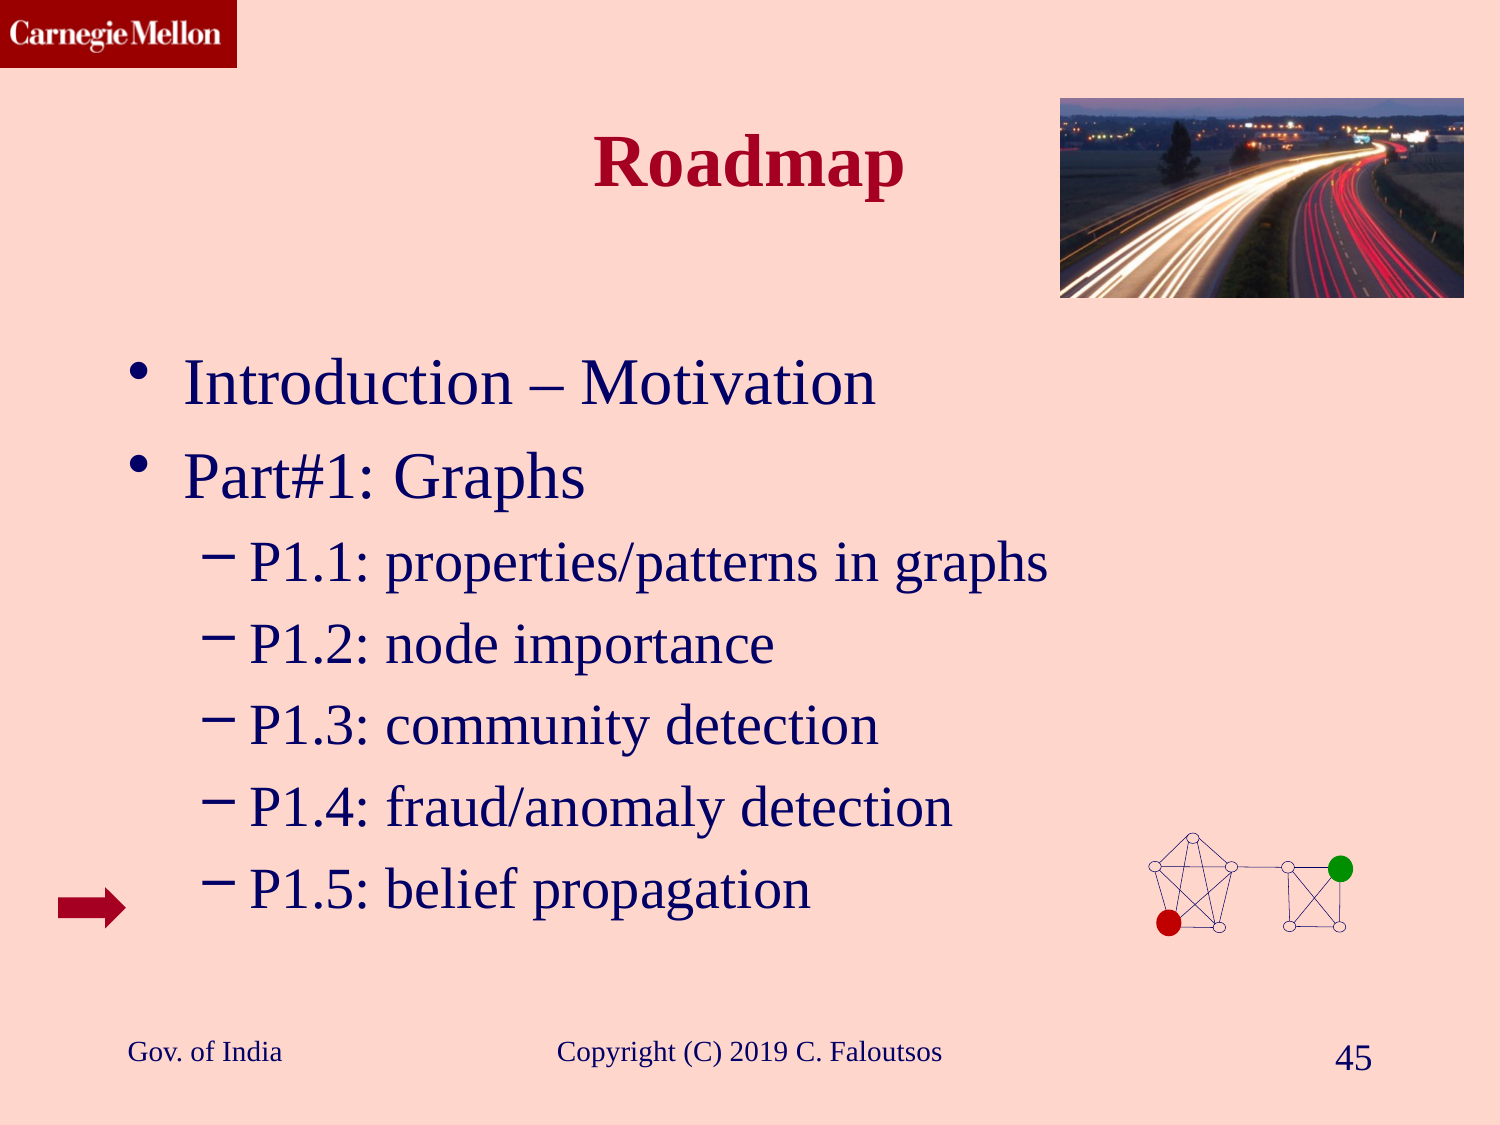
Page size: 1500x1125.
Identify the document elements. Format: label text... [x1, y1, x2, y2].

picture [0, 0, 237, 68]
list Introduction – Motivation Part#1: Graphs P1.1: properties/patterns in graphs P1.2: node importance P1.3: community detection P1.4: fraud/anomaly detection P1.5: belief propagation [112, 237, 1388, 1001]
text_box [1148, 832, 1346, 933]
text_box [58, 887, 126, 929]
slide_number Gov. of India [112, 1024, 426, 1101]
title Roadmap [112, 99, 1058, 213]
footer Copyright (C) 2019 C. Faloutsos [512, 1024, 988, 1101]
slide_number 45 [1074, 1024, 1388, 1101]
picture [1060, 98, 1464, 299]
